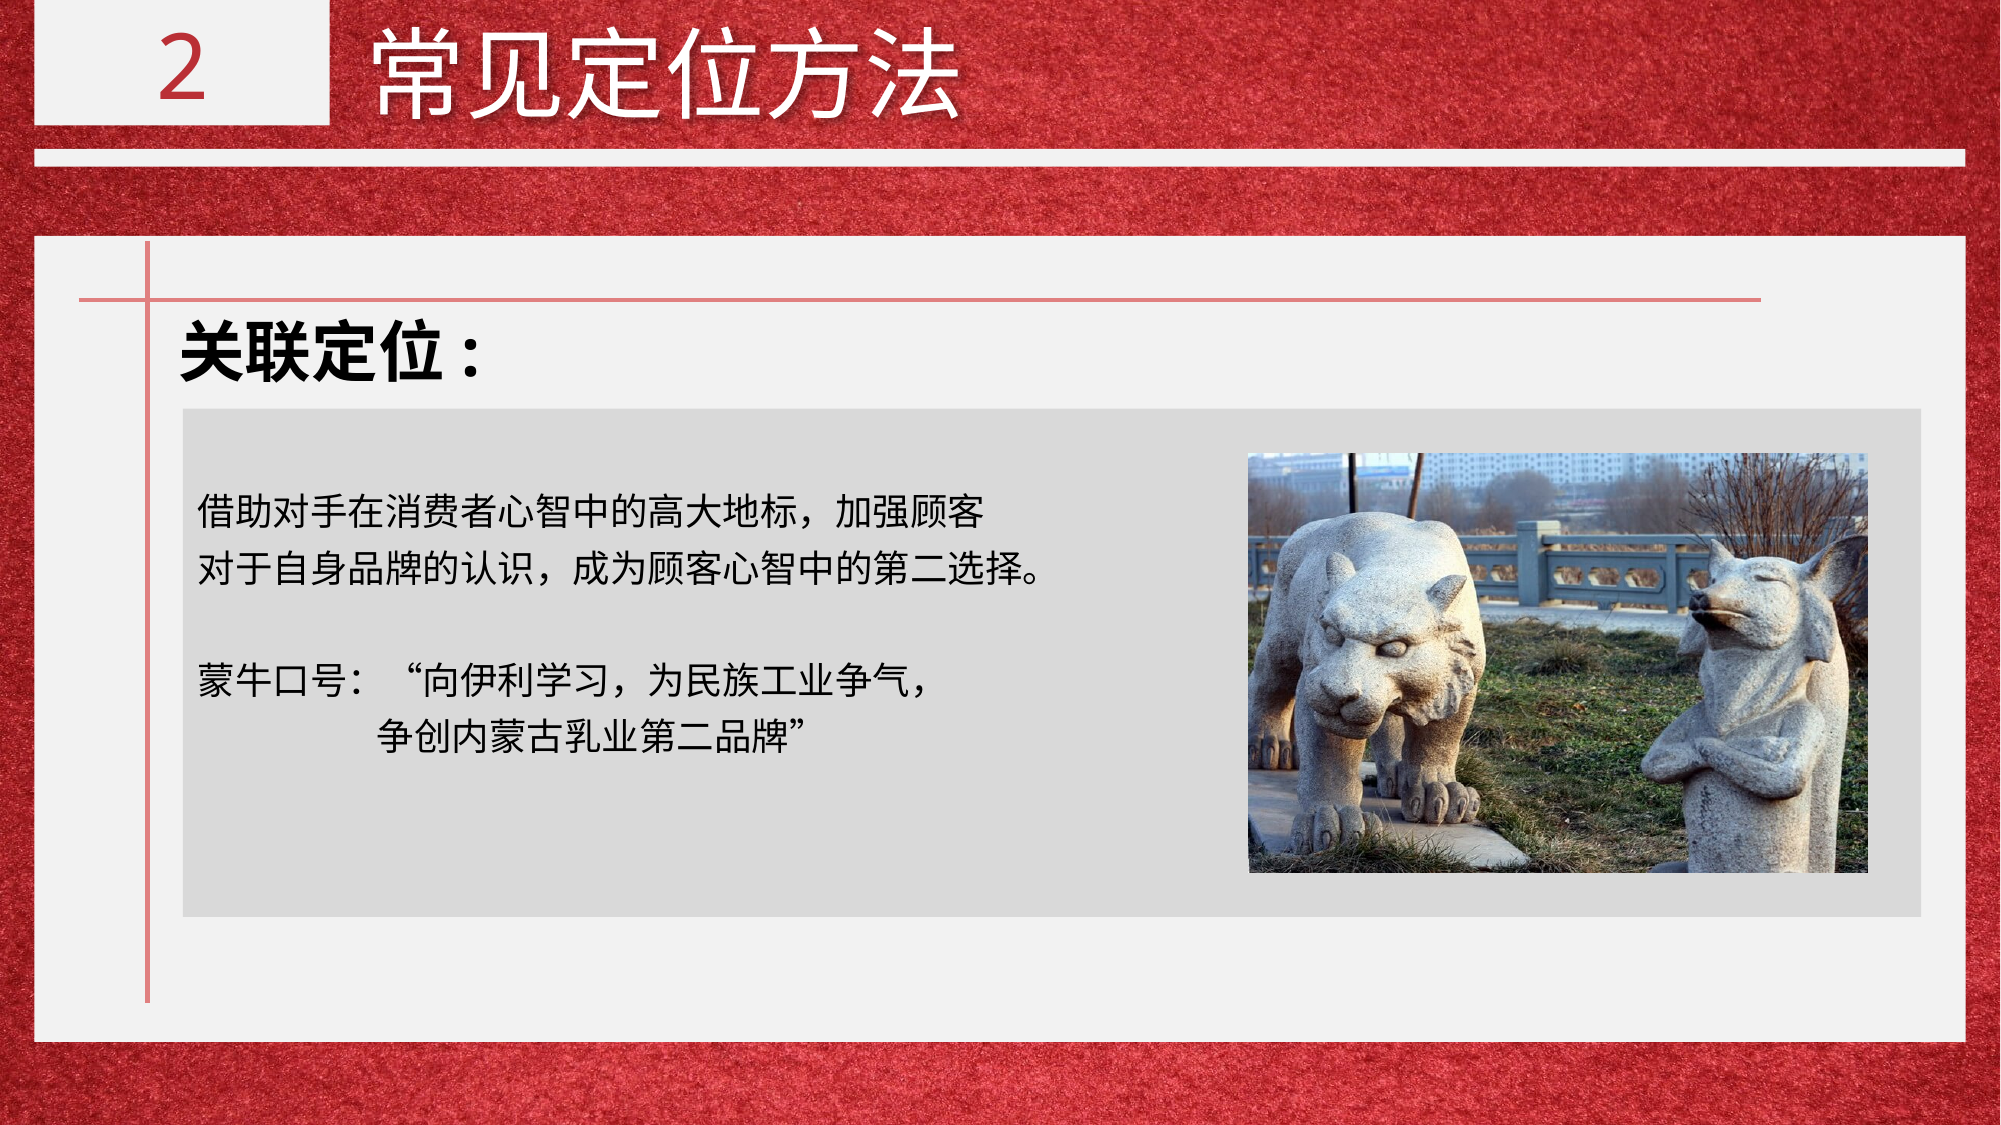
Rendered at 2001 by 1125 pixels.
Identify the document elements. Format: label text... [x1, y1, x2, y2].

text_box 借助对手在消费者心智中的高大地标，加强顾客 对于自身品牌的认识，成为顾客心智中的第二选择。 蒙牛口号：“向伊利学习，为民族工业争气， 争创内蒙古乳业第二品牌” [181, 406, 1923, 919]
text_box [32, 234, 1968, 1044]
text_box 关联定位: [163, 312, 639, 398]
picture [0, 0, 2001, 1125]
text_box [32, 147, 1968, 169]
text_box 常见定位方法 [350, 3, 1213, 122]
text_box 2 [32, 0, 332, 127]
